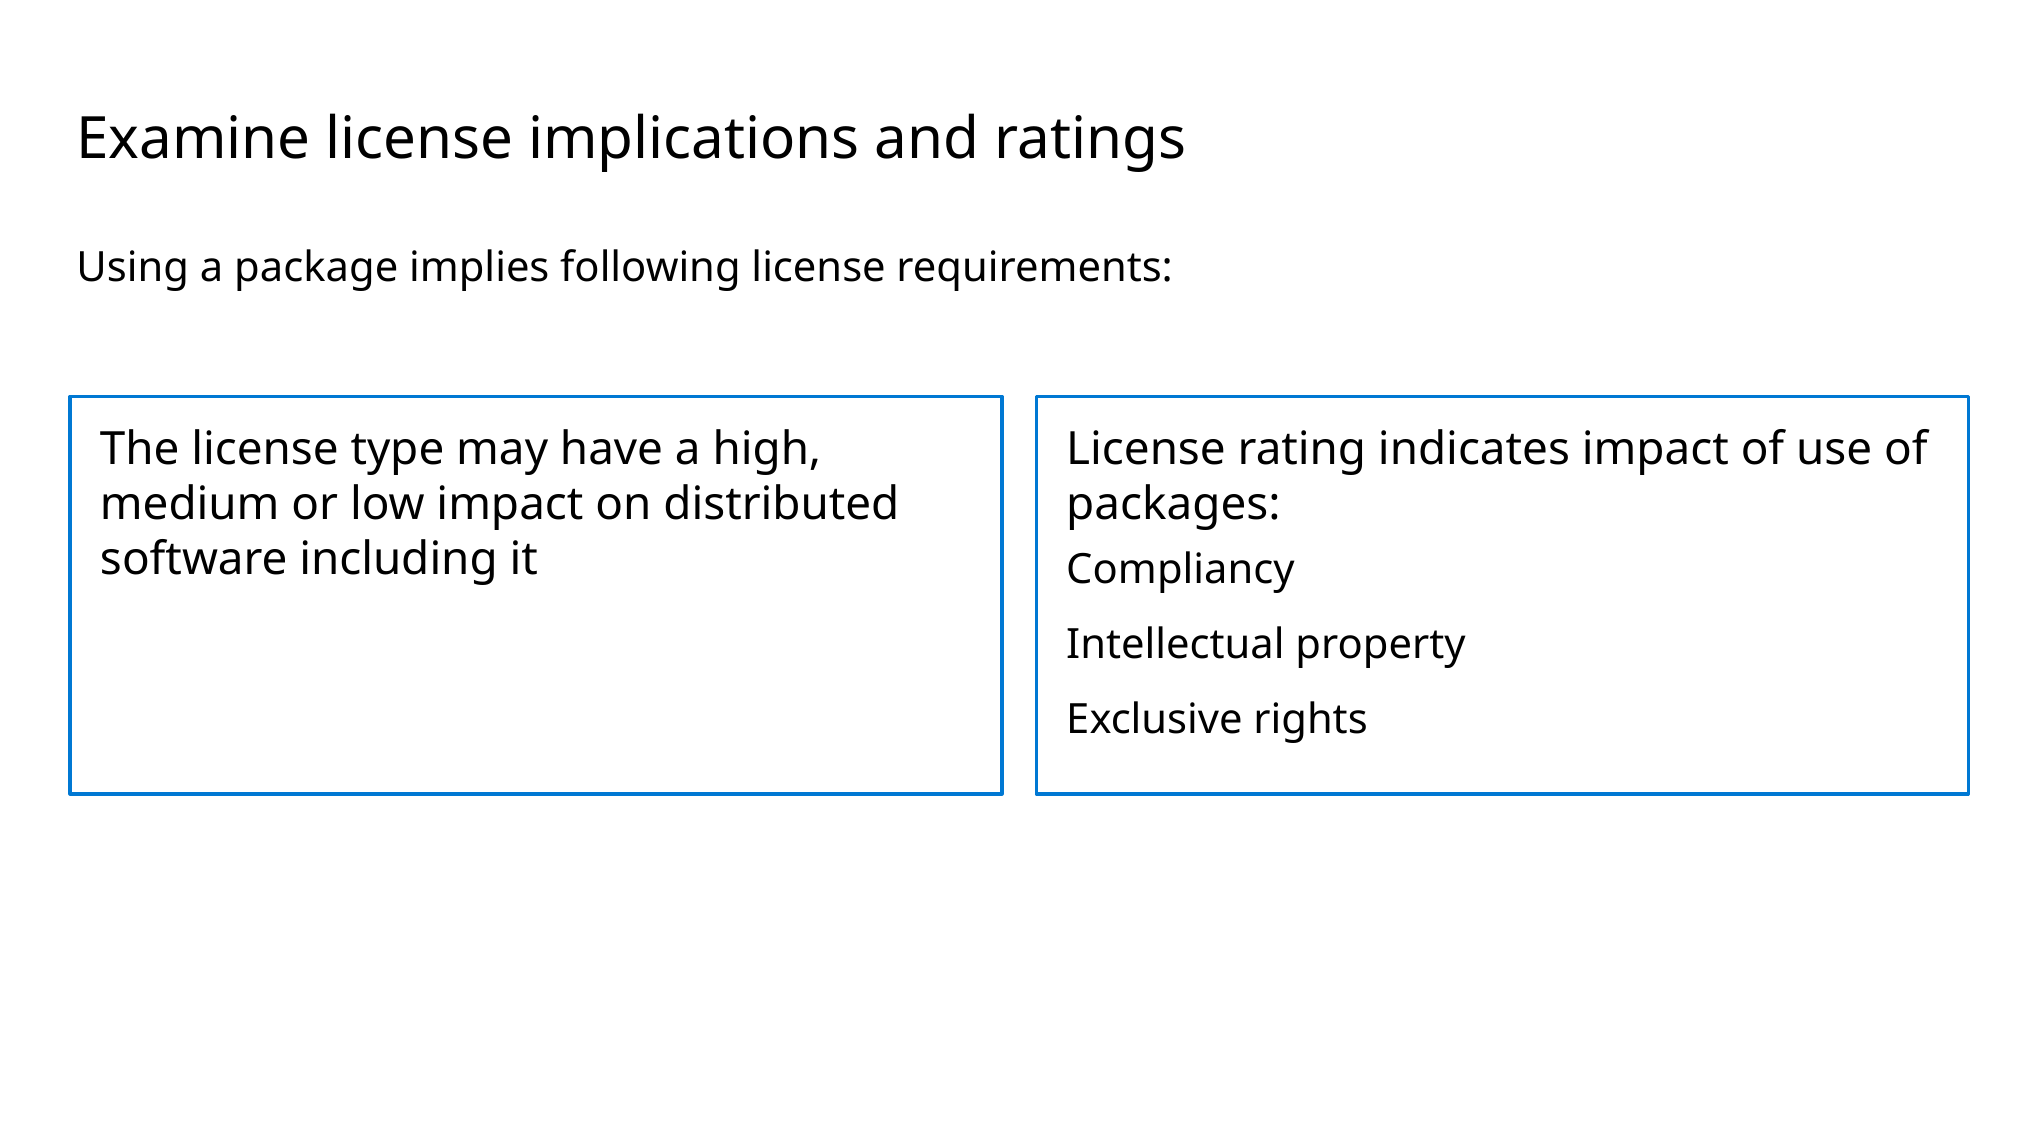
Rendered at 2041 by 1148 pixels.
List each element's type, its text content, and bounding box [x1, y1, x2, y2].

title Examine license implications and ratings [76, 103, 1969, 172]
text_box The license type may have a high, medium or low impact on distributed software including it [69, 396, 1003, 795]
text_box License rating indicates impact of use of packages: Compliancy Intellectual property Exclusive rights [1035, 396, 1969, 795]
text_box Using a package implies following license requirements: [76, 239, 1969, 290]
